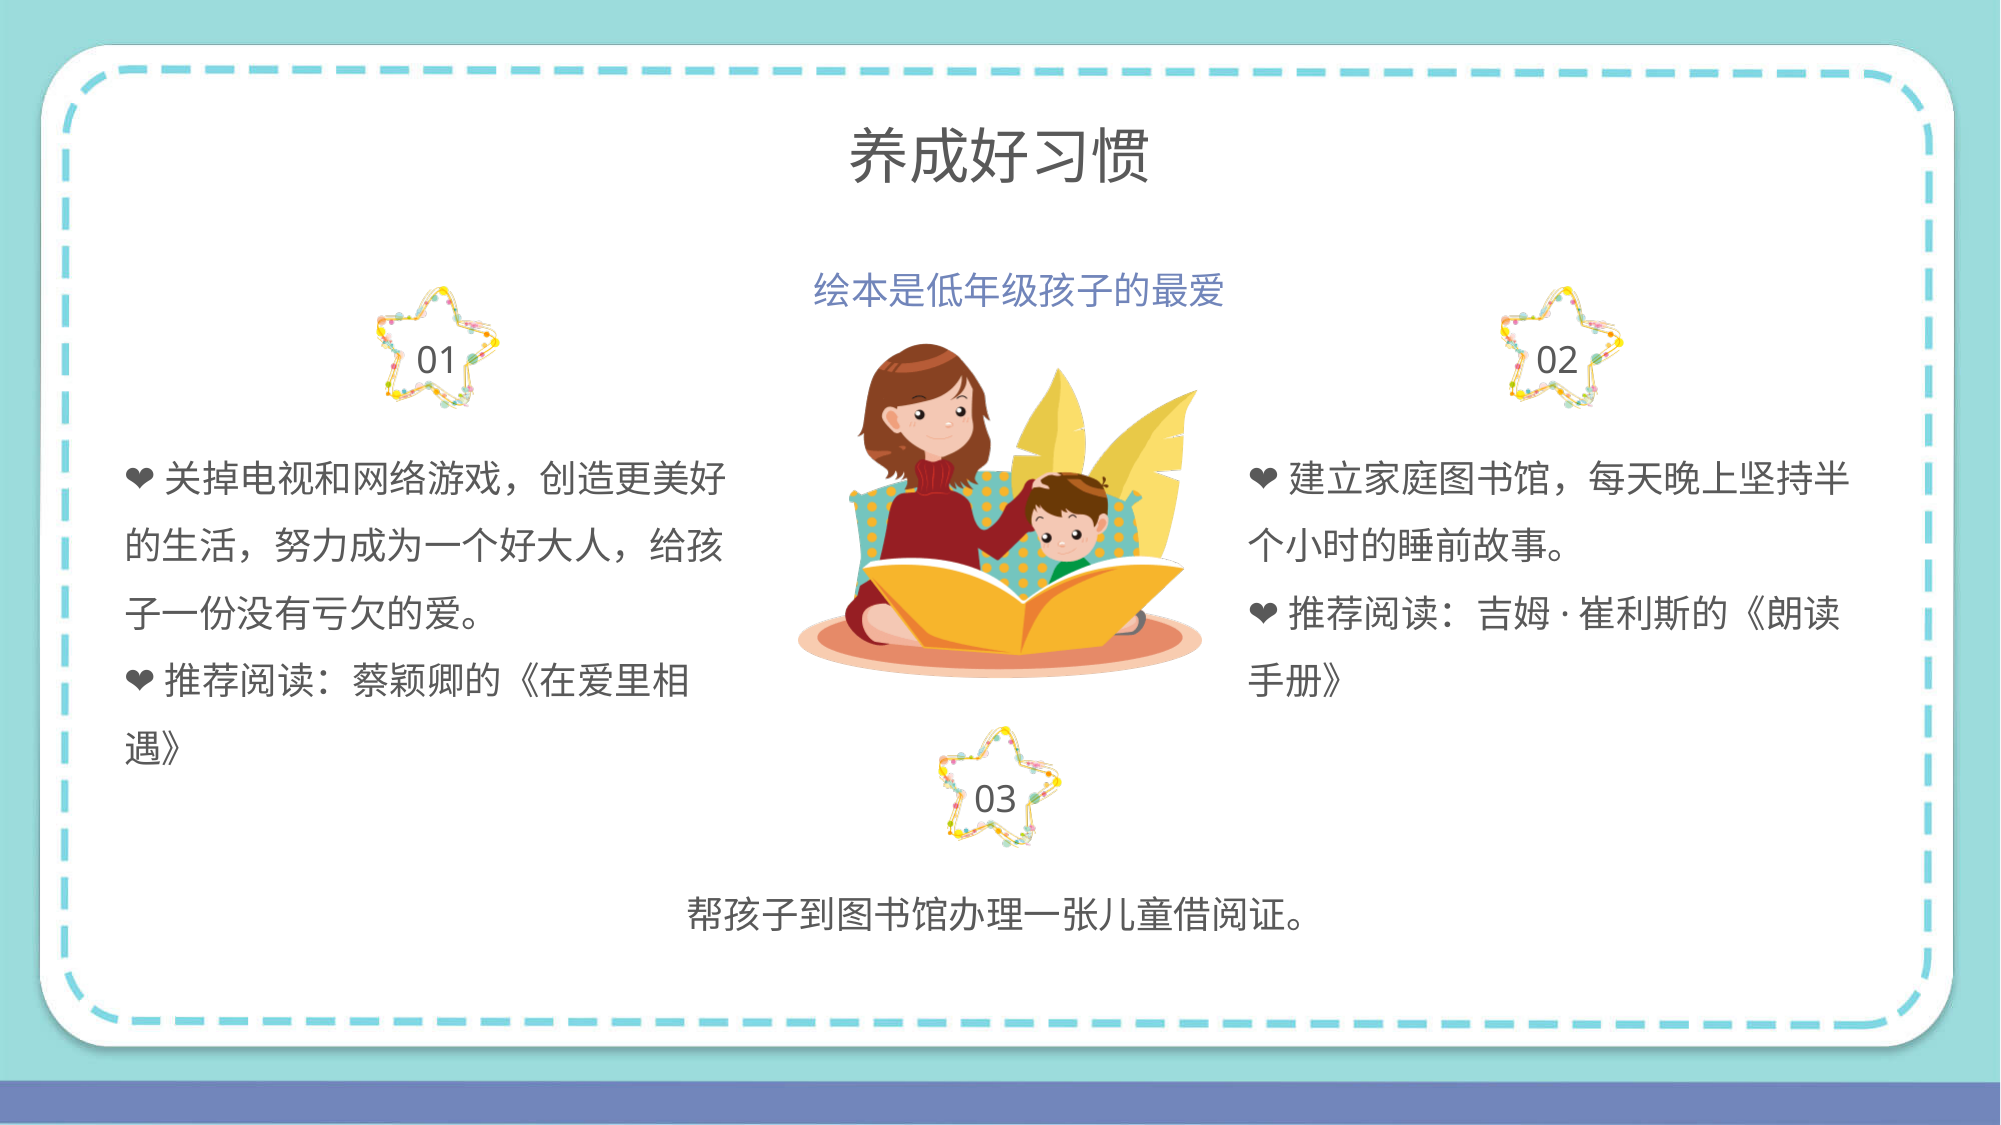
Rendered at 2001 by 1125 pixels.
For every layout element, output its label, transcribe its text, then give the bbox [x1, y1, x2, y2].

text_box 帮孩子到图书馆办理一张儿童借阅证。 [671, 861, 1329, 944]
text_box 养成好习惯 [833, 110, 1166, 198]
text_box ❤关掉电视和网络游戏，创造更美好的生活，努力成为一个好大人，给孩子一份没有亏欠的爱。 ❤推荐阅读：蔡颖卿的《在爱里相遇》 [109, 424, 767, 777]
text_box 绘本是低年级孩子的最爱 [798, 236, 1253, 320]
picture [0, 0, 2001, 1125]
text_box ❤建立家庭图书馆，每天晚上坚持半个小时的睡前故事。 ❤推荐阅读：吉姆·崔利斯的《朗读手册》 [1233, 424, 1891, 710]
